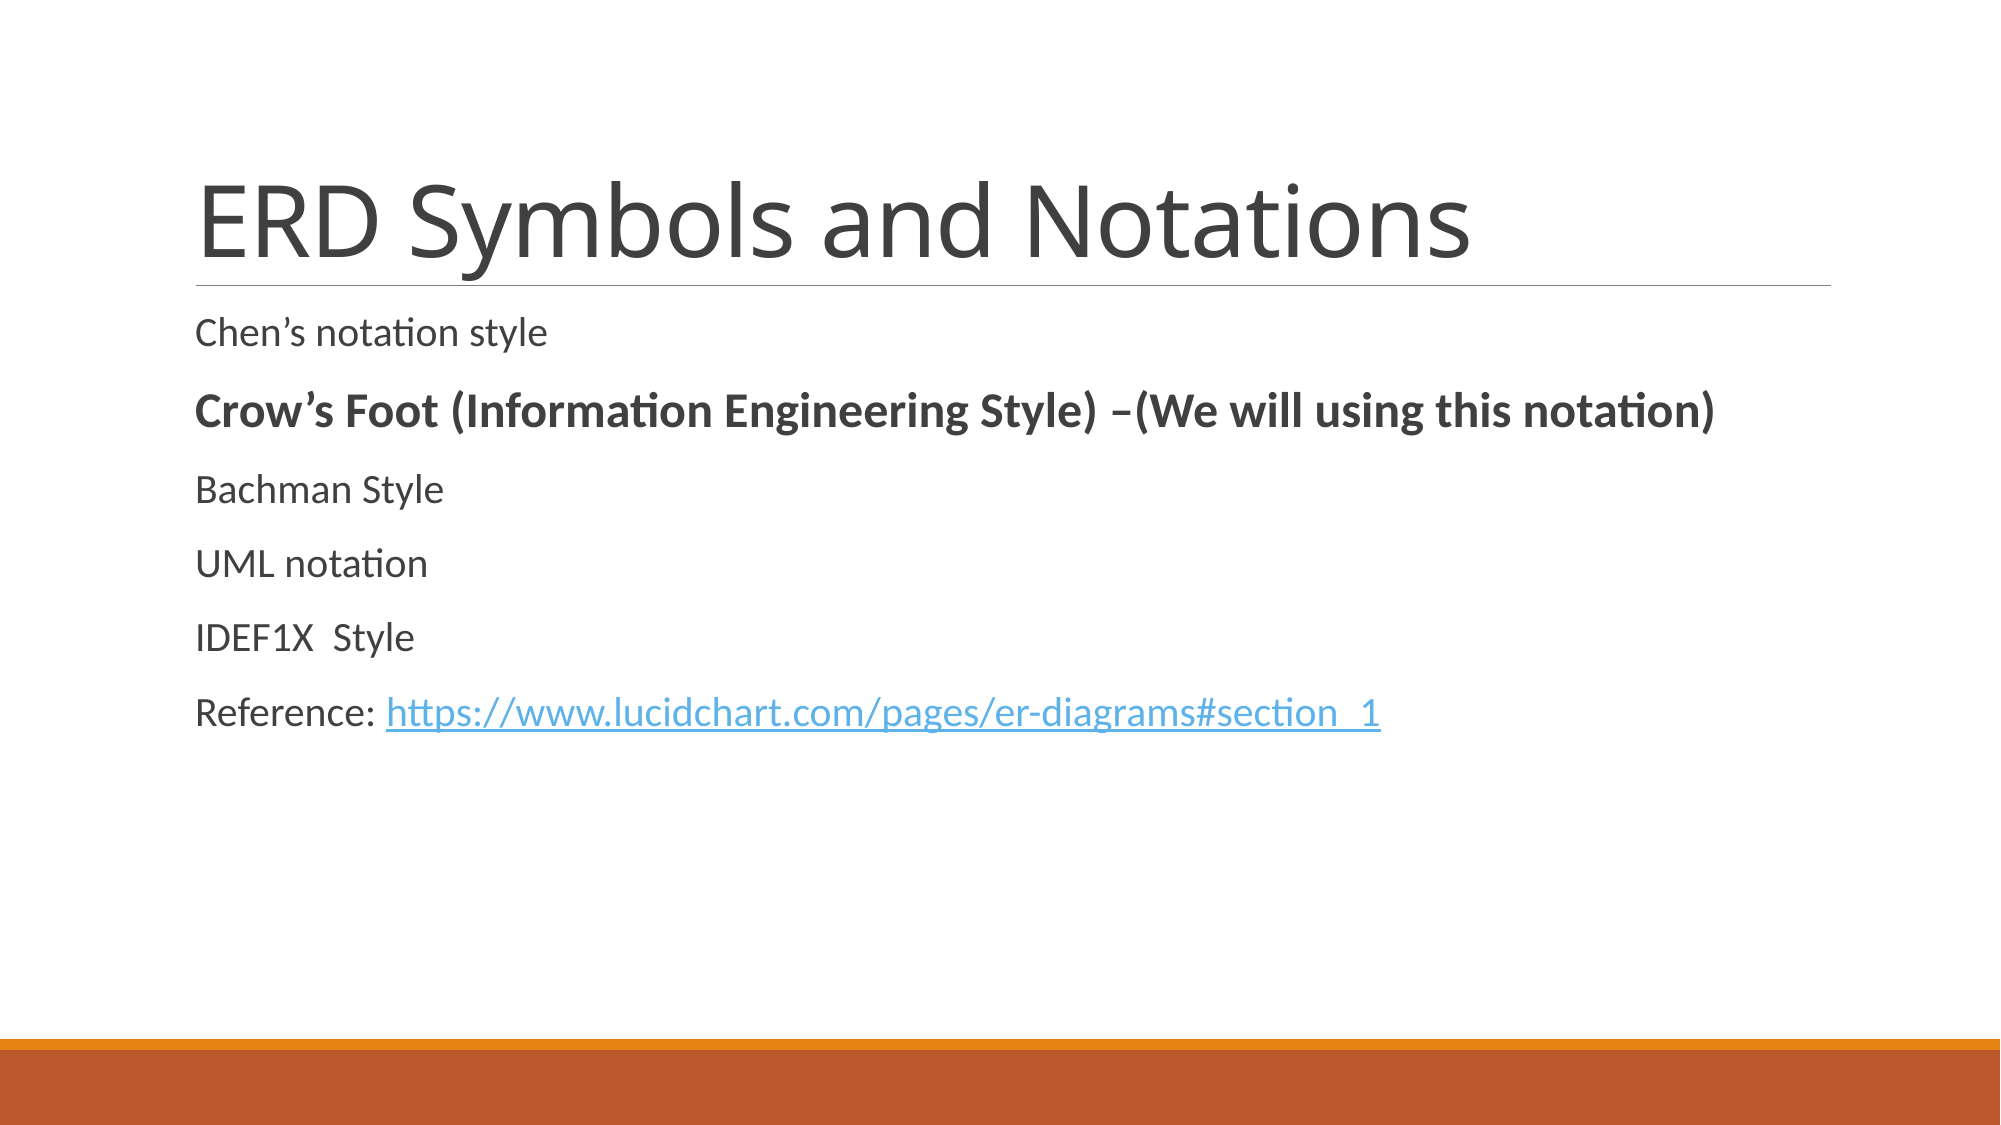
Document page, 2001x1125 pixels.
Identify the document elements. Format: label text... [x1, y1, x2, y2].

title ERD Symbols and Notations [180, 47, 1830, 285]
list Chen’s notation style Crow’s Foot (Information Engineering Style) –(We will using this notation) Bachman Style UML notation IDEF1X Style Reference: https://www.lucidchart.com/pages/er-diagrams#section_1 [180, 302, 1830, 963]
